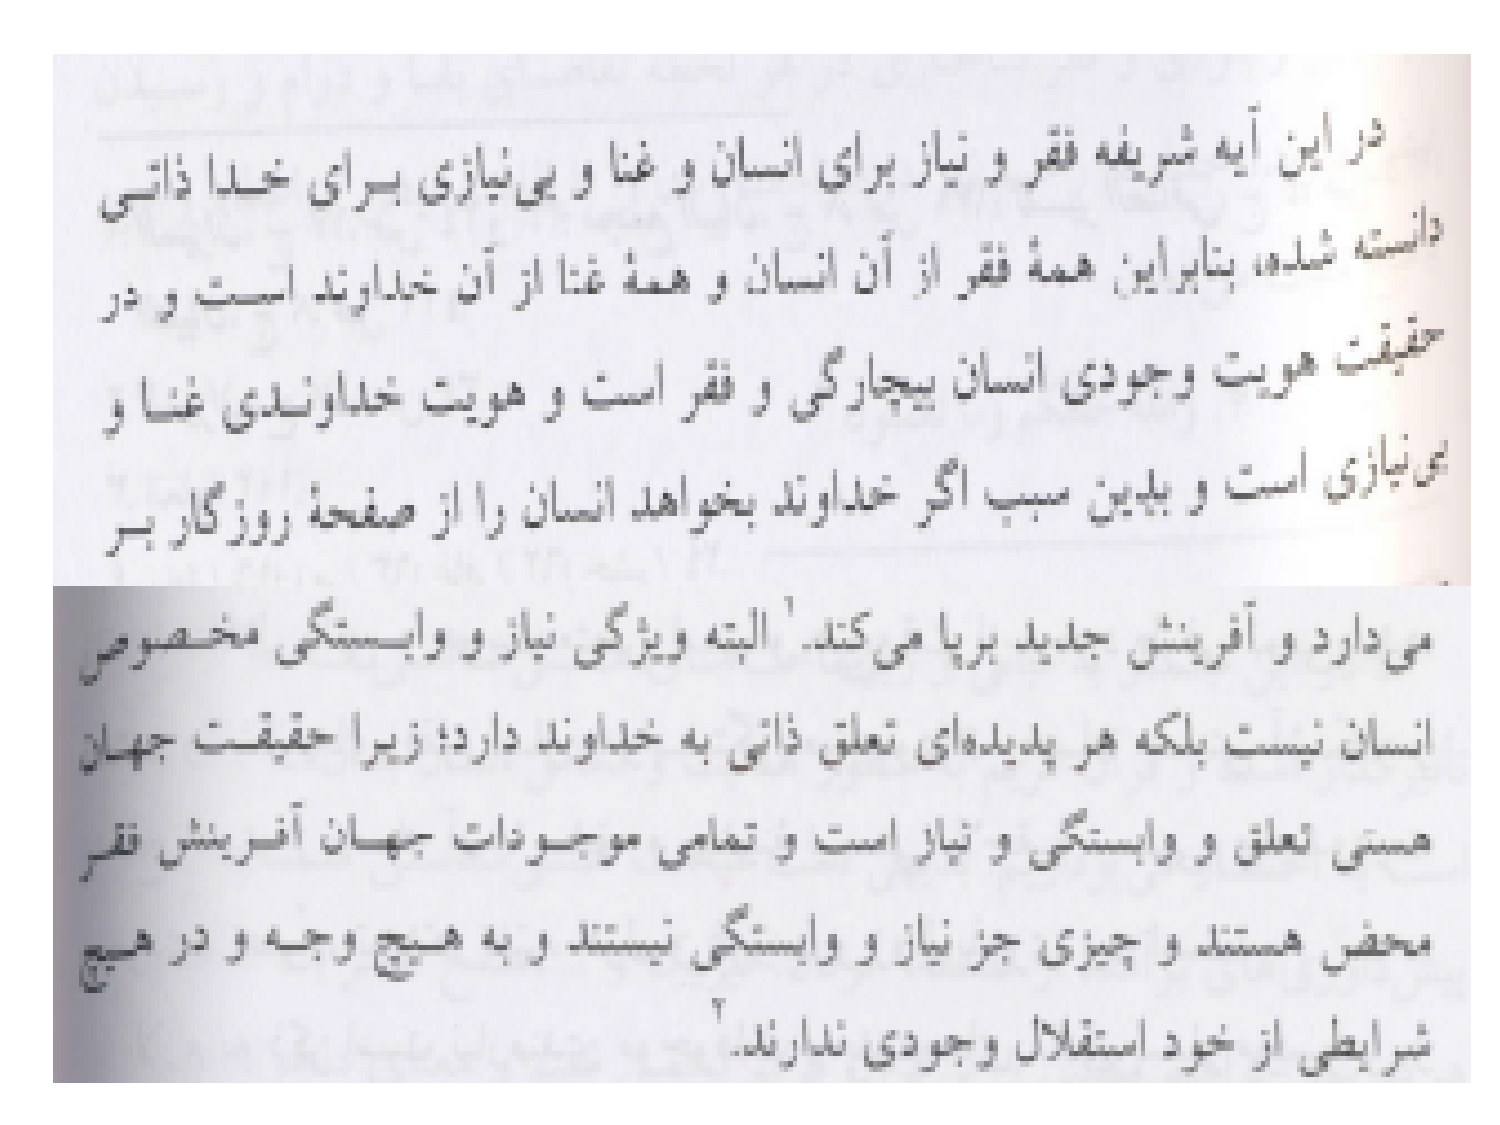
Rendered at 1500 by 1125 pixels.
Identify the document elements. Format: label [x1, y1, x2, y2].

picture [52, 54, 1471, 1083]
